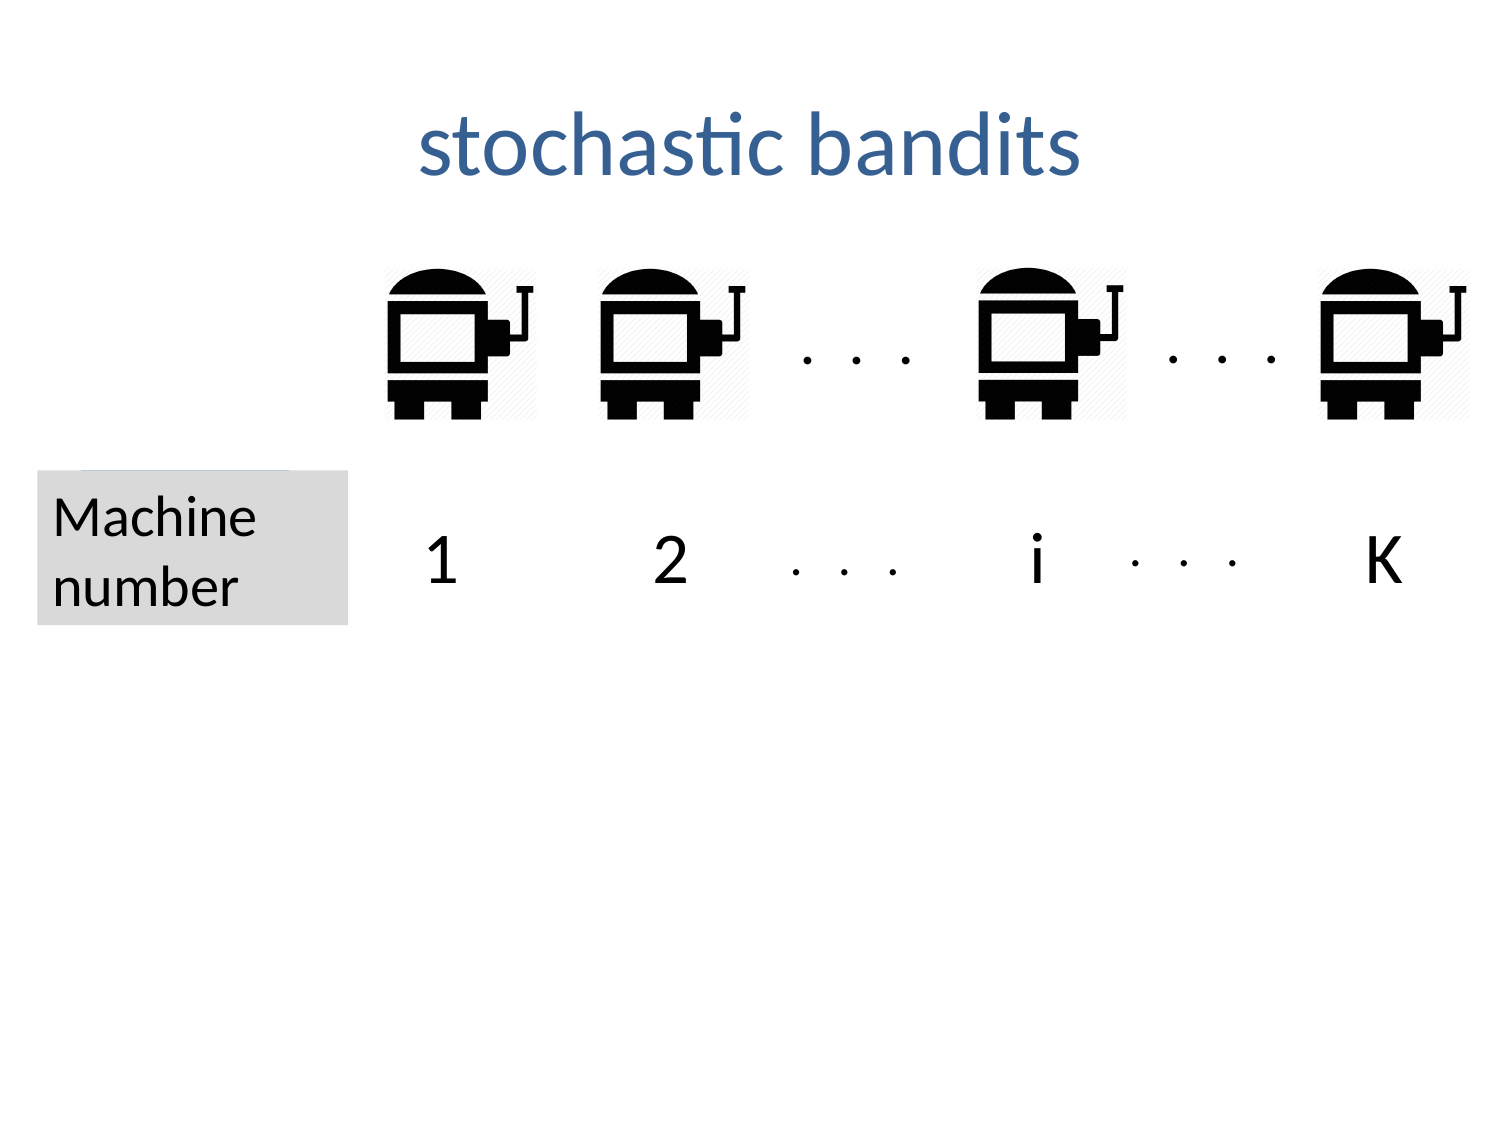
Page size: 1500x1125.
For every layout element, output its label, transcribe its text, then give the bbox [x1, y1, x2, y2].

text_box . . . [1151, 304, 1306, 382]
picture [596, 266, 751, 421]
text_box K [1351, 503, 1411, 606]
picture [1316, 266, 1471, 421]
picture [974, 266, 1129, 421]
text_box Machine number [37, 470, 349, 626]
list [383, 266, 538, 421]
text_box . . . [785, 304, 940, 382]
text_box . . . [1114, 506, 1282, 584]
text_box 2 [637, 503, 697, 606]
text_box i [1014, 503, 1074, 606]
title stochastic bandits [75, 45, 1425, 233]
text_box . . . [774, 515, 964, 594]
text_box 1 [407, 503, 467, 606]
